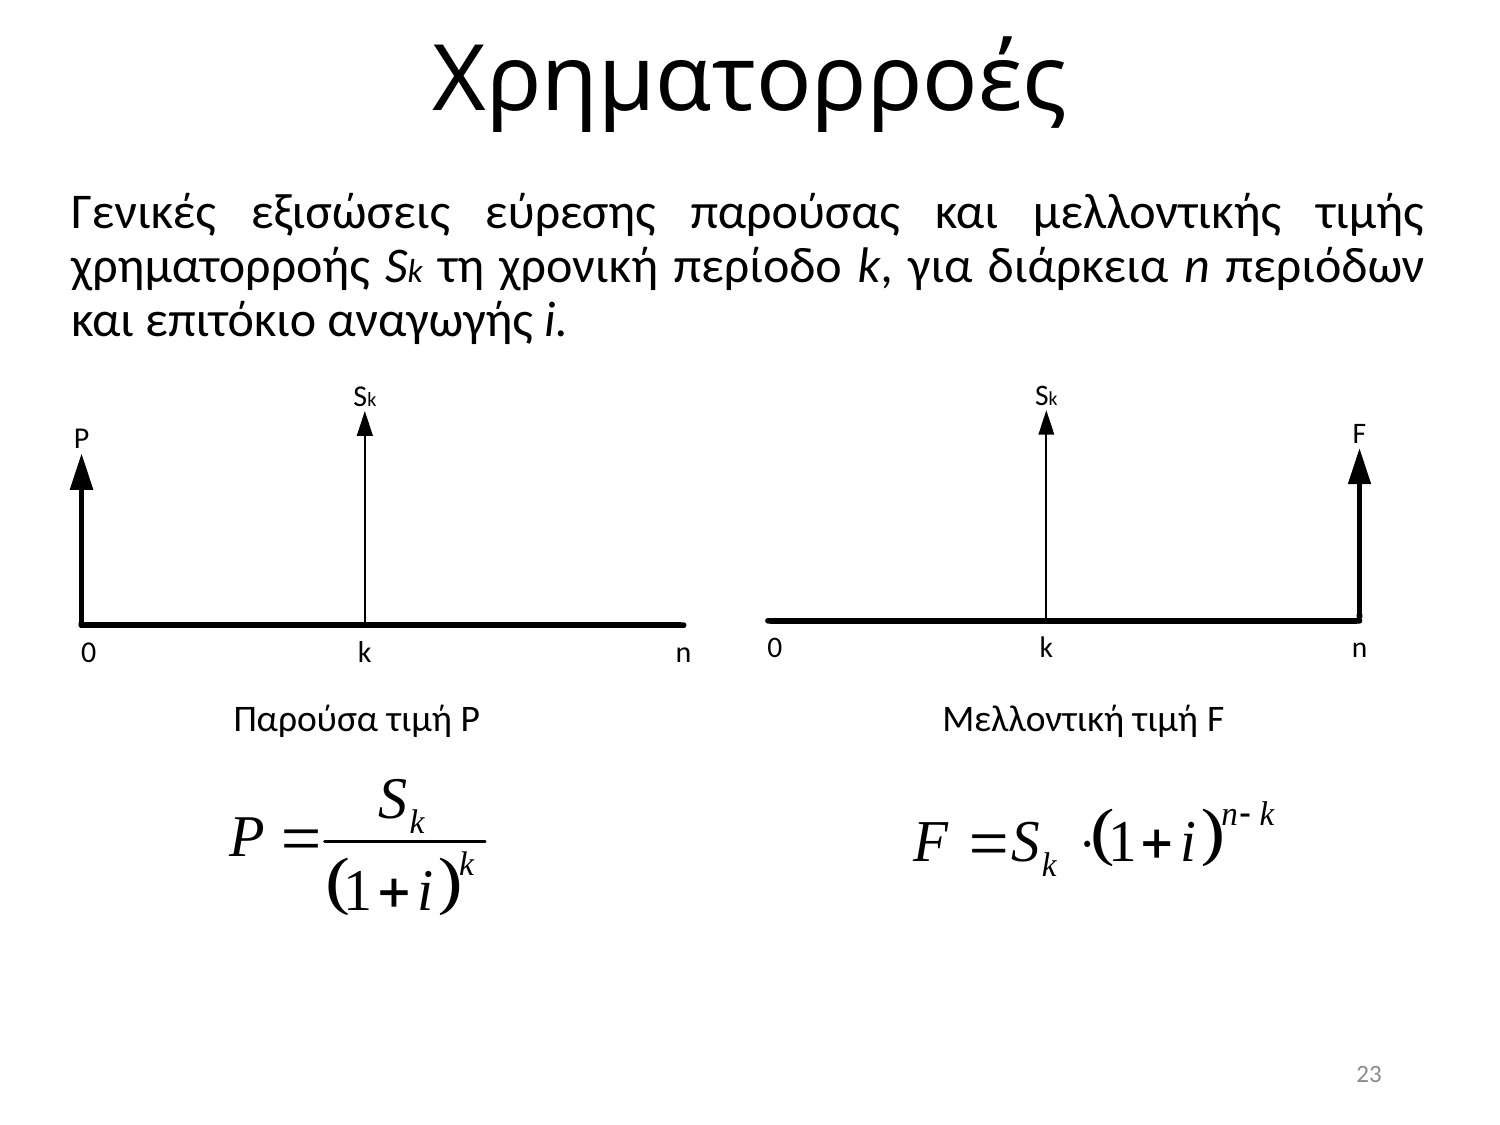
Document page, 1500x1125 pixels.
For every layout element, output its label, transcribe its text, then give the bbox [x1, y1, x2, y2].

text_box Μελλοντική τιμή F [927, 686, 1263, 747]
picture [749, 366, 1385, 684]
picture [903, 787, 1287, 896]
text_box Παρούσα τιμή P [218, 689, 509, 747]
title Χρηματορροές [0, 0, 1500, 161]
picture [218, 762, 498, 944]
slide_number 23 [1059, 1042, 1397, 1103]
picture [55, 366, 710, 689]
list Γενικές εξισώσεις εύρεσης παρούσας και μελλοντικής τιμής χρηματορροής Sk τη χρονική περίοδο k, για διάρκεια n περιόδων και επιτόκιο αναγωγής i. [55, 177, 1440, 350]
